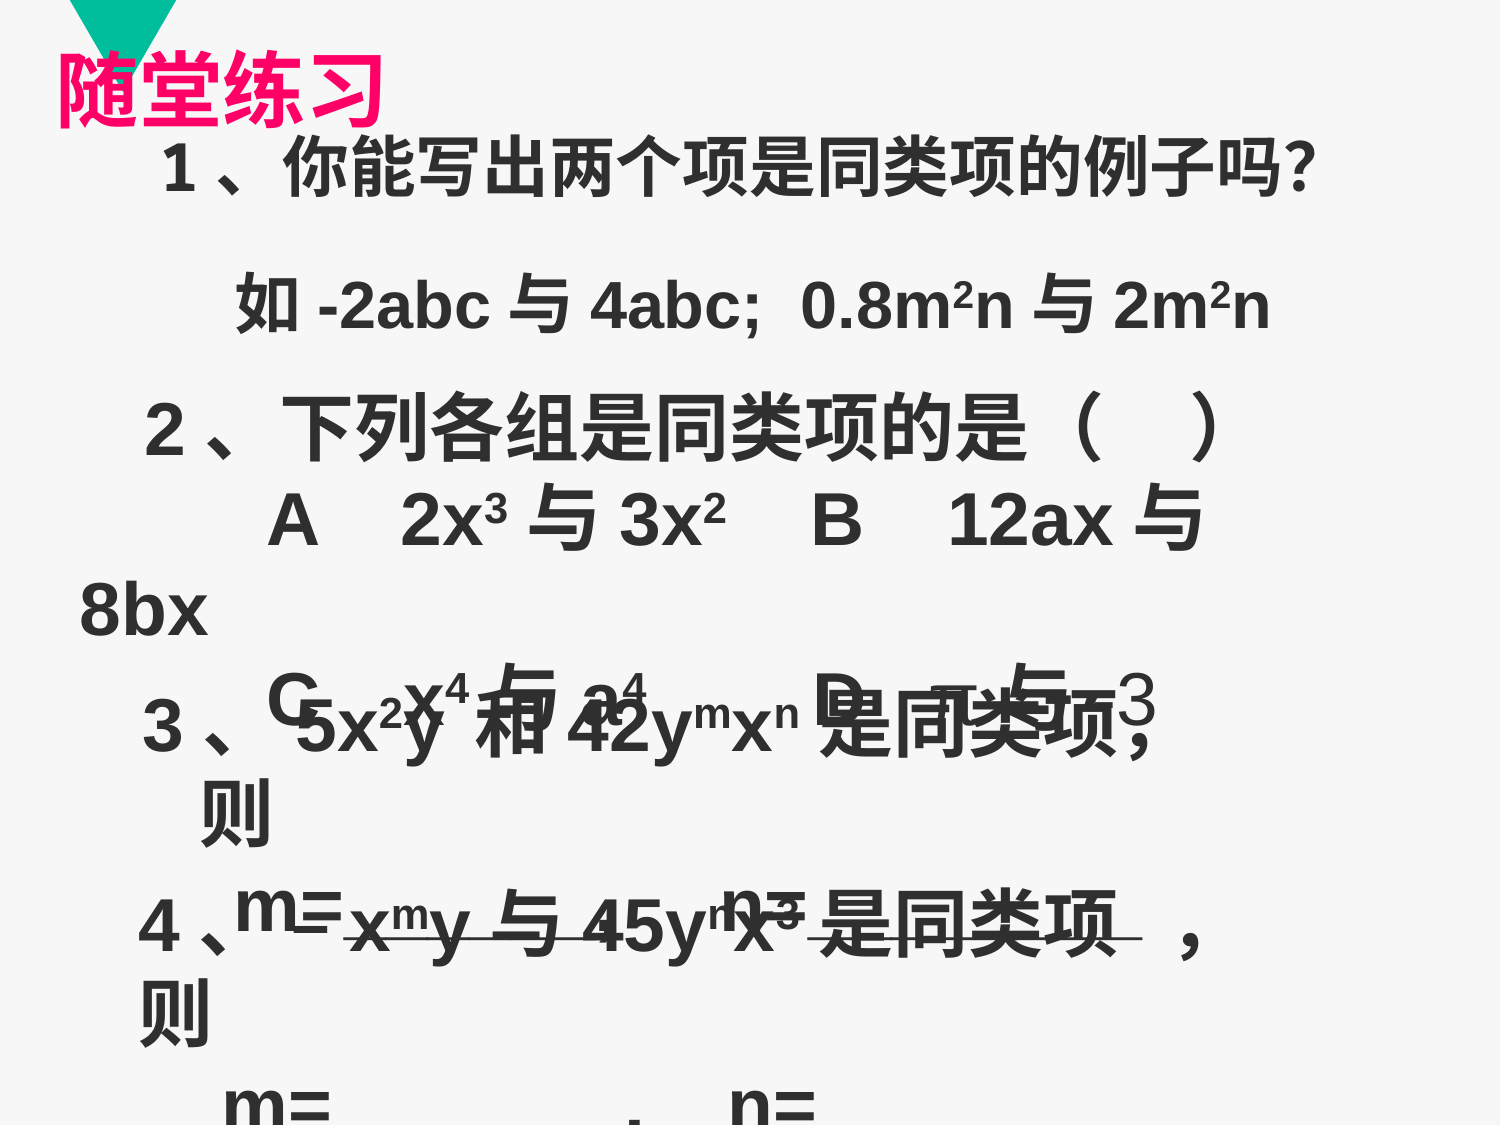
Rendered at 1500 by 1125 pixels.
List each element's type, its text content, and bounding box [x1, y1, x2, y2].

text_box 4、 –xmy与45ynx3是同类项 ，则 m=_______. n=______ [123, 869, 1306, 1125]
text_box 2、下列各组是同类项的是（ ） A 2x3与3x2 B 12ax与8bx C x4与a4 D π与-3 [64, 373, 1353, 749]
text_box 随堂练习 [41, 31, 609, 146]
text_box 1、你能写出两个项是同类项的例子吗？ [144, 117, 1436, 213]
text_box 如-2abc与4abc; 0.8m2n与2m2n [219, 254, 1408, 350]
text_box 3、5x2y 和42ymxn是同类项，则 m=______, n=________ [53, 668, 1223, 954]
